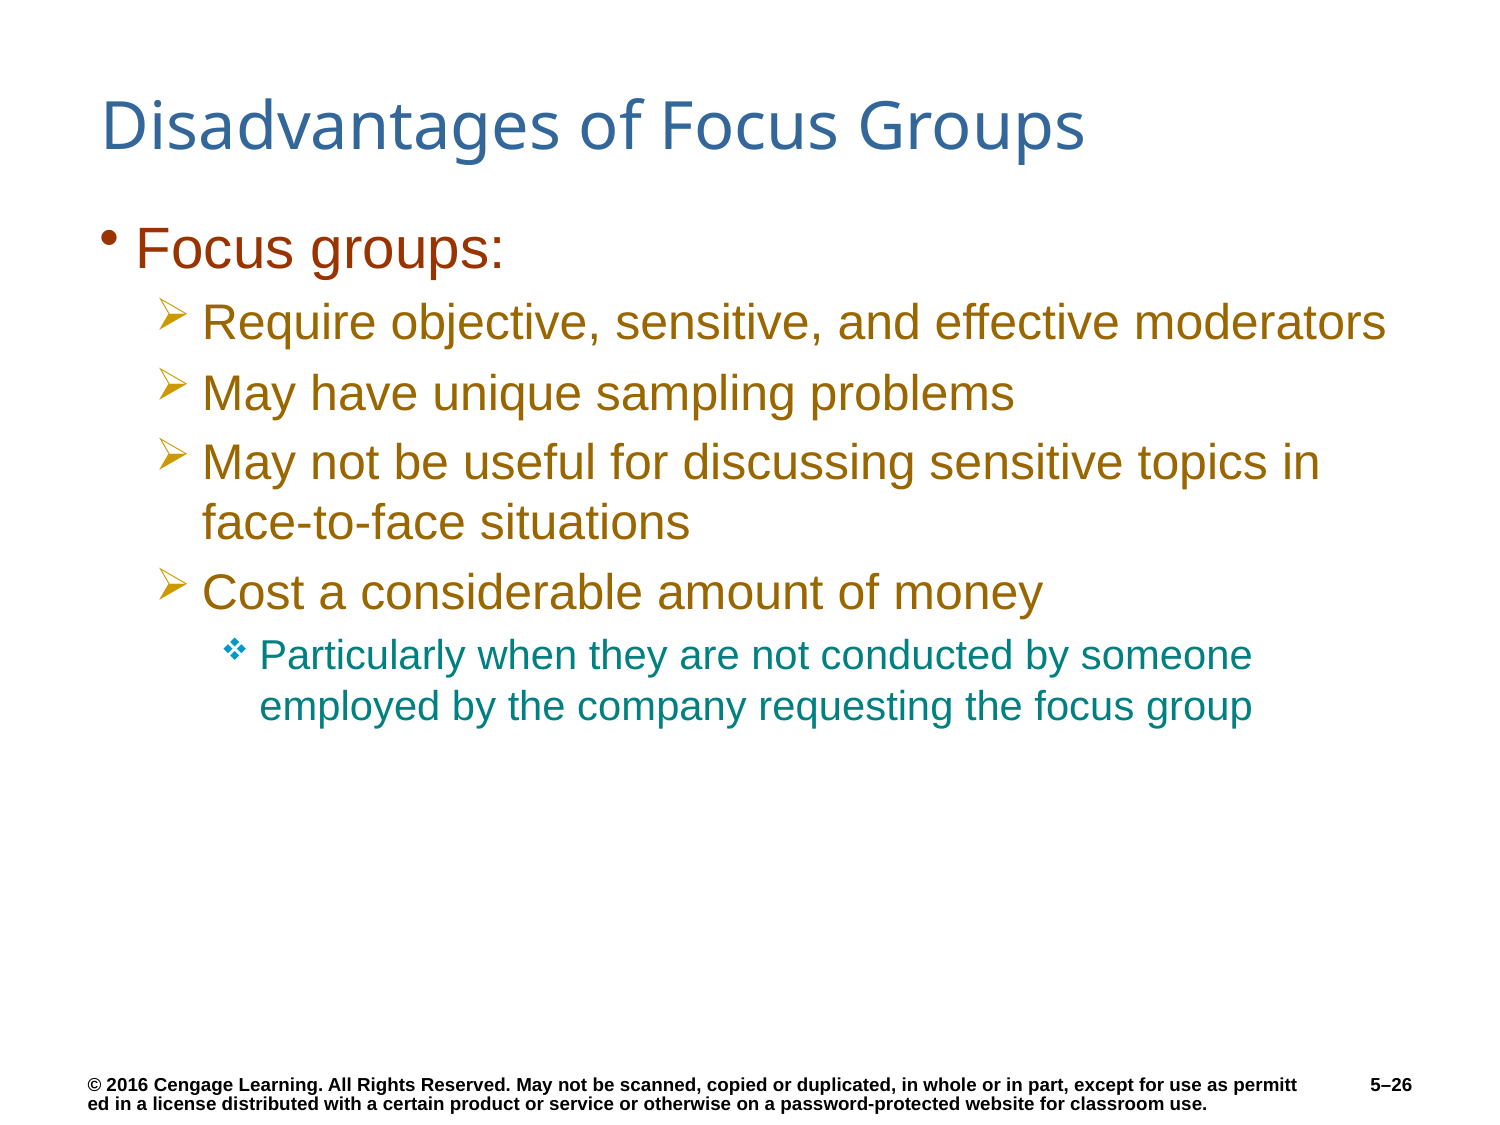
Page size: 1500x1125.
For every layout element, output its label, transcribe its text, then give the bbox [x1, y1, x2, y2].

slide_number 5–26 [1050, 1042, 1413, 1103]
title Disadvantages of Focus Groups [85, 75, 1411, 171]
footer © 2016 Cengage Learning. All Rights Reserved. May not be scanned, copied or duplicated, in whole or in part, except for use as permitted in a license distributed with a certain product or service or otherwise on a password-protected website for classroom use. [87, 1057, 1050, 1103]
list Focus groups: Require objective, sensitive, and effective moderators May have unique sampling problems May not be useful for discussing sensitive topics in face-to-face situations Cost a considerable amount of money Particularly when they are not conducted by someone employed by the company requesting the focus group [84, 202, 1414, 1013]
